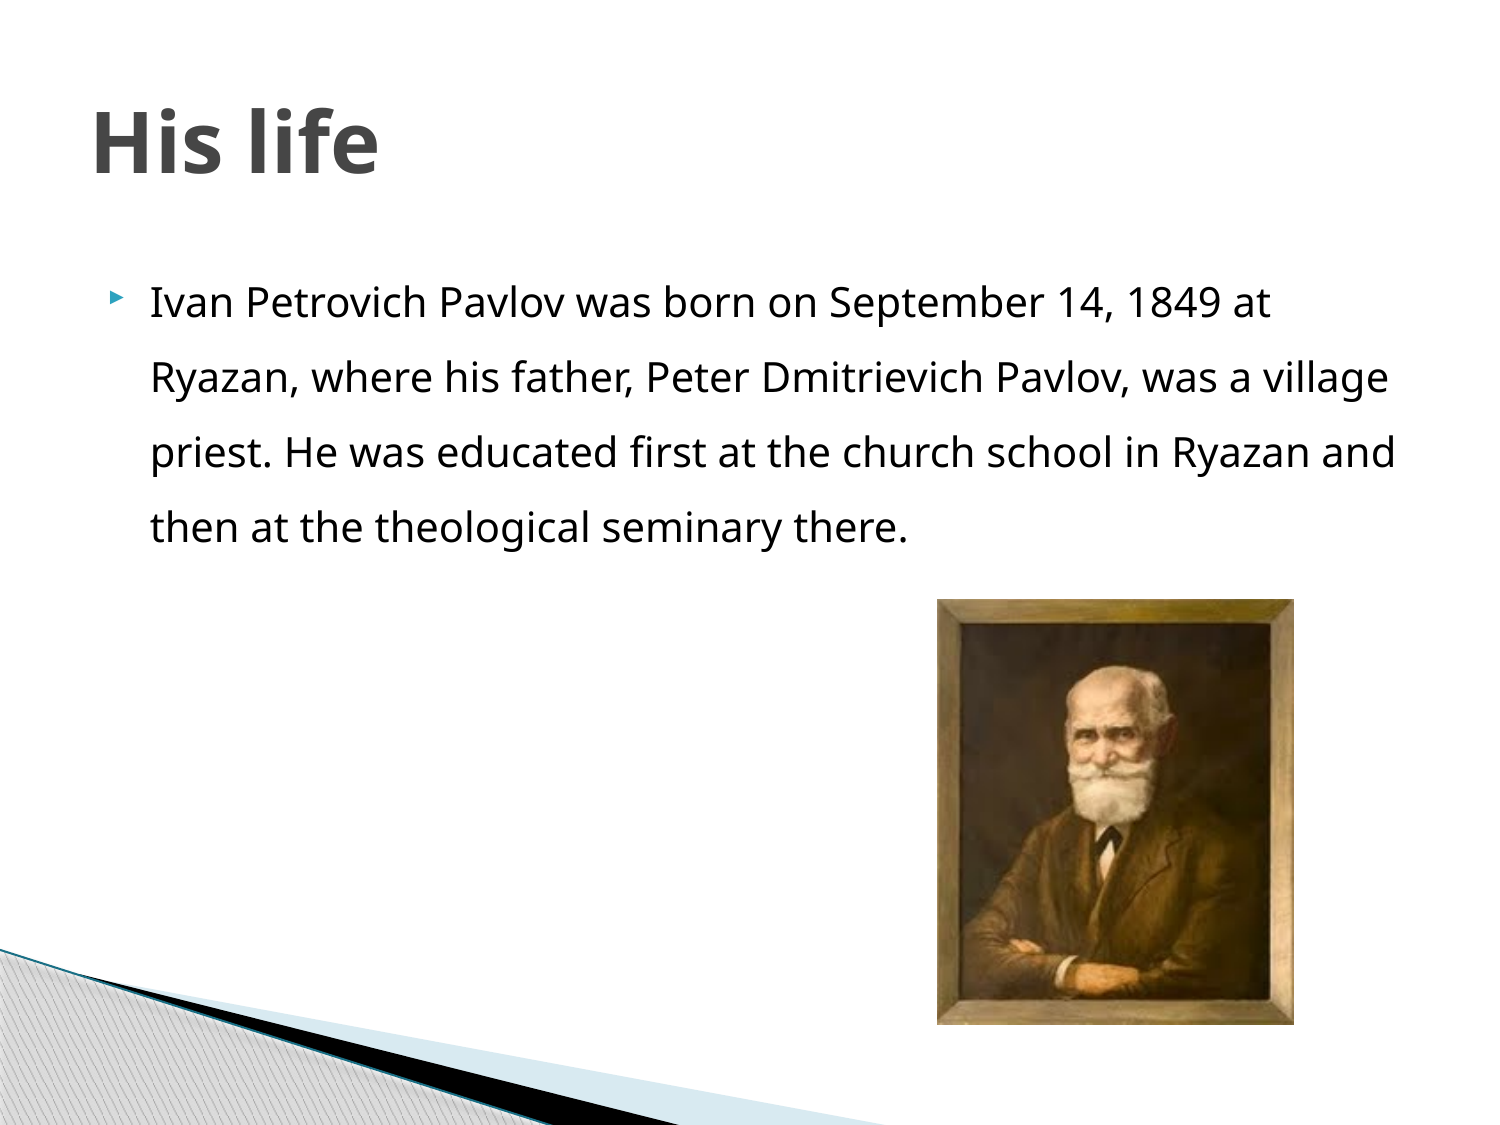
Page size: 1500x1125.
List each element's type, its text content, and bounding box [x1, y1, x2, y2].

title His life [75, 45, 1425, 233]
picture [937, 599, 1294, 1026]
list Ivan Petrovich Pavlov was born on September 14, 1849 at Ryazan, where his father, Peter Dmitrievich Pavlov, was a village priest. He was educated first at the church school in Ryazan and then at the theological seminary there. [75, 243, 1425, 986]
